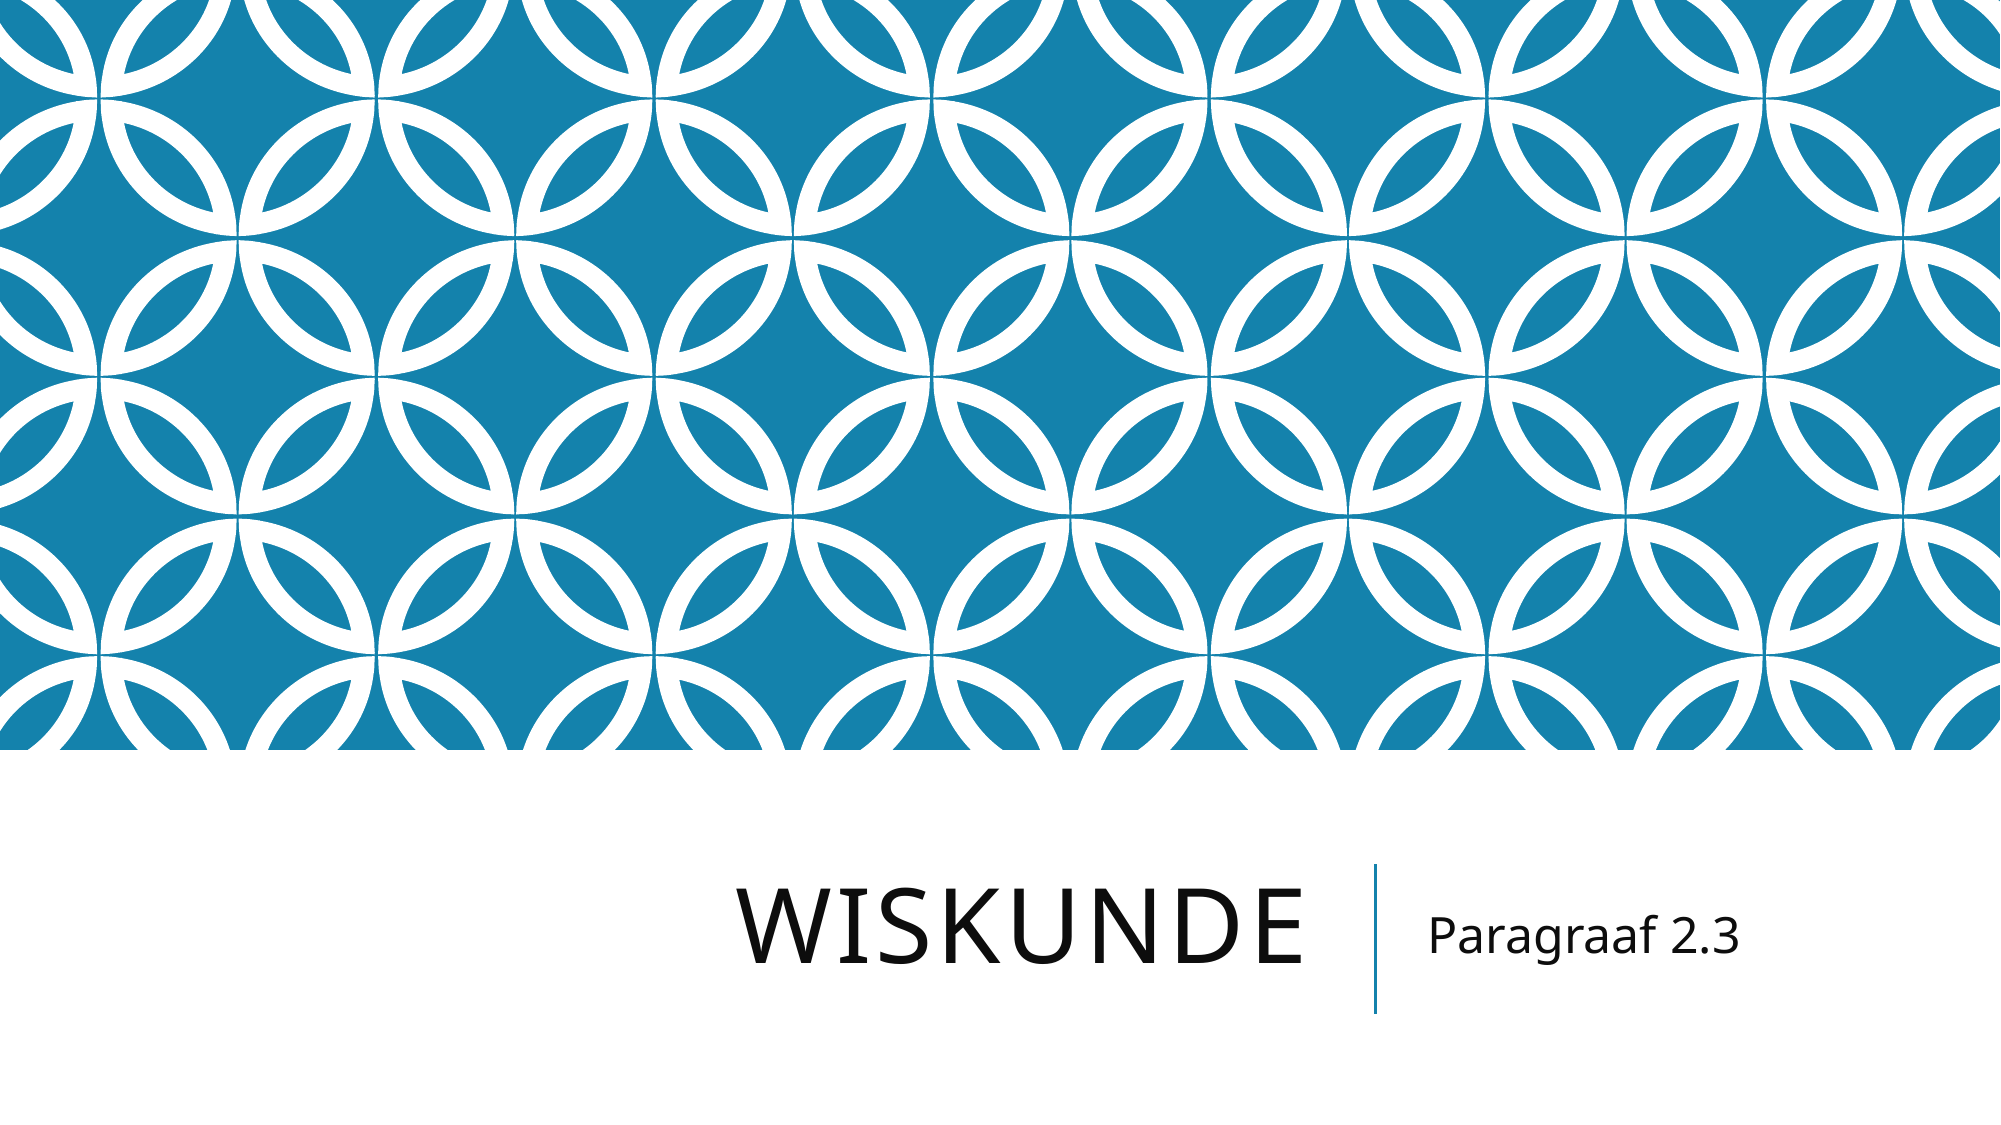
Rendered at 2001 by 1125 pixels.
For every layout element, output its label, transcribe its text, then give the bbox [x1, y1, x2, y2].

subtitle Paragraaf 2.3 [1412, 813, 1938, 1054]
title Wiskunde [75, 813, 1350, 1054]
